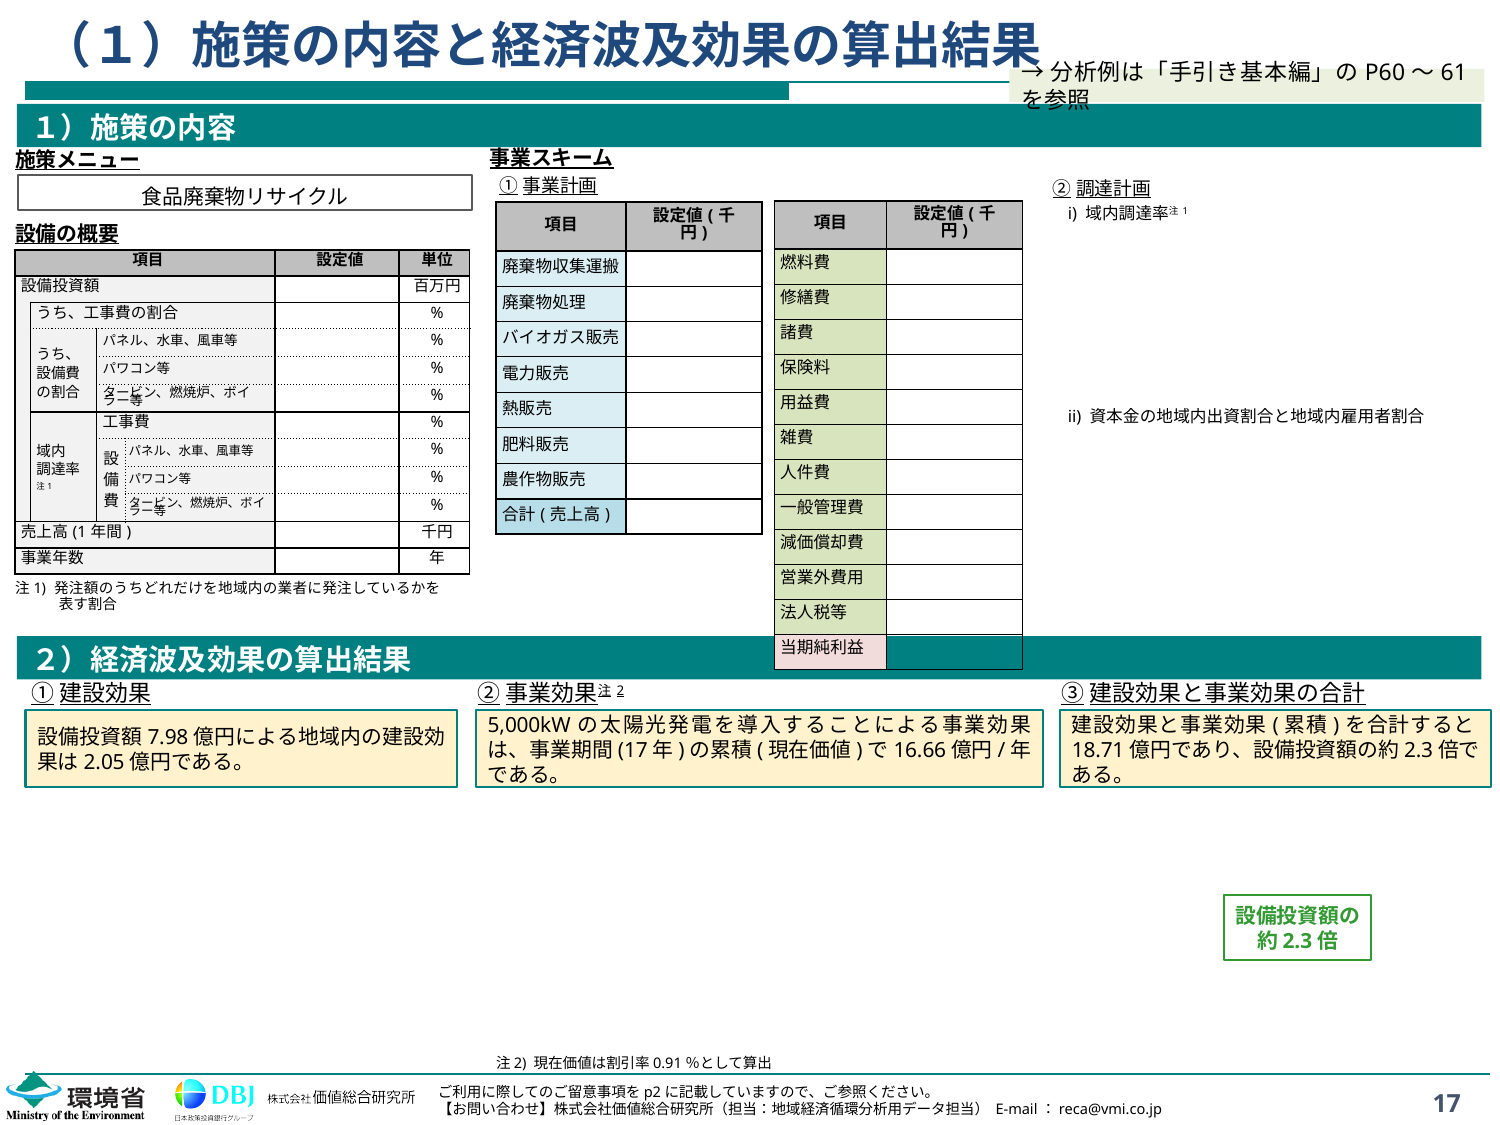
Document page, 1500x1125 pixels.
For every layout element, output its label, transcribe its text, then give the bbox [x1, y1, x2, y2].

table_cell [627, 428, 761, 463]
table_cell [887, 285, 1022, 319]
table_cell バイオガス販売 [497, 322, 625, 356]
table_cell 人件費 [775, 460, 886, 494]
picture [2, 1071, 148, 1125]
table_cell % [400, 357, 469, 384]
table_cell 保険料 [775, 355, 886, 389]
table_cell 諸費 [775, 320, 886, 354]
table_cell 設備投資額 [16, 277, 274, 302]
table_cell [887, 460, 1022, 494]
table_cell [276, 303, 398, 329]
text_box 施策メニュー [15, 146, 163, 172]
table_cell [276, 413, 398, 438]
table_cell [276, 549, 398, 573]
table_cell [887, 495, 1022, 529]
text_box ２）経済波及効果の算出結果 [16, 636, 1482, 680]
text_box →分析例は「手引き基本編」のP60～61を参照 [1009, 68, 1485, 102]
table_cell 事業年数 [16, 549, 274, 573]
table_cell 雑費 [775, 425, 886, 459]
title （１）施策の内容と経済波及効果の算出結果 [25, 0, 1355, 82]
text_box １）施策の内容 [16, 103, 1482, 148]
table_cell [627, 393, 761, 427]
table_cell [627, 464, 761, 498]
table_cell パネル、水車、風車等 [97, 329, 274, 357]
table_cell [627, 252, 761, 286]
text_box ③建設効果と事業効果の合計 [1046, 680, 1437, 714]
slide_number 17 [1393, 1079, 1500, 1122]
table_cell 用益費 [775, 390, 886, 424]
text_box 建設効果と事業効果(累積)を合計すると18.71億円であり、設備投資額の約2.3倍である。 [1060, 710, 1492, 788]
table_header 設定値(千円) [627, 203, 761, 250]
table_cell 一般管理費 [775, 495, 886, 529]
table_cell [887, 425, 1022, 459]
table_cell 廃棄物収集運搬 [497, 252, 625, 286]
table_cell % [400, 303, 469, 329]
table_cell [627, 287, 761, 321]
table_cell [887, 390, 1022, 424]
table_header 設定値(千円) [887, 202, 1022, 248]
table_cell 農作物販売 [497, 464, 625, 498]
table_header 項目 [775, 202, 886, 248]
table_cell [887, 355, 1022, 389]
table_cell [887, 320, 1022, 354]
table_cell パワコン等 [125, 466, 274, 494]
text_box ii) 資本金の地域内出資割合と地域内雇用者割合 [1067, 405, 1460, 426]
table_cell [276, 384, 398, 411]
text_box 設備の概要 [15, 220, 193, 246]
table_header 設定値 [276, 251, 398, 275]
table_cell タービン、燃焼炉、ボイラー等 [125, 494, 274, 521]
table_cell [887, 565, 1022, 599]
table_cell [887, 600, 1022, 634]
table_cell [16, 302, 30, 521]
table_cell [276, 277, 398, 302]
table_cell % [400, 413, 469, 438]
text_box ①建設効果 [16, 680, 407, 714]
table_cell パワコン等 [97, 357, 274, 384]
table_cell [276, 522, 398, 547]
table_cell % [400, 466, 469, 494]
table_cell [887, 250, 1022, 284]
table_cell うち、 設備費 の割合 [31, 329, 96, 411]
table_cell 千円 [400, 522, 469, 547]
table_cell 年 [400, 549, 469, 573]
table_header 項目 [16, 251, 274, 275]
text_box 設備投資額の約2.3倍 [1223, 894, 1372, 960]
text_box ②調達計画 [1052, 176, 1230, 200]
text_box 注2) 現在価値は割引率0.91％として算出 [496, 1055, 1028, 1072]
table_cell 営業外費用 [775, 565, 886, 599]
table_cell [887, 530, 1022, 564]
table_cell % [400, 329, 469, 357]
table_cell 減価償却費 [775, 530, 886, 564]
text_box 5,000kWの太陽光発電を導入することによる事業効果は、事業期間(17年)の累積(現在価値)で16.66億円/年である。 [475, 710, 1043, 788]
text_box ①事業計画 [499, 173, 677, 197]
table_cell 百万円 [400, 277, 469, 302]
table_cell 熱販売 [497, 393, 625, 427]
table_cell [276, 438, 398, 466]
table_cell [627, 322, 761, 356]
table_header 項目 [497, 203, 625, 250]
table_cell 法人税等 [775, 600, 886, 634]
table_cell 設備費 [97, 438, 125, 521]
table_cell うち、工事費の割合 [31, 303, 274, 329]
text_box 事業スキーム [489, 148, 638, 170]
table_cell 売上高(1年間) [16, 522, 274, 547]
table_cell 電力販売 [497, 357, 625, 392]
table_cell 域内 調達率 注1 [31, 413, 96, 521]
table_cell 肥料販売 [497, 428, 625, 463]
table_cell パネル、水車、風車等 [125, 438, 274, 466]
table_header 単位 [400, 251, 469, 275]
table_cell [627, 500, 761, 533]
table_cell [276, 329, 398, 357]
table_cell [276, 494, 398, 521]
table_cell [276, 466, 398, 494]
table_cell 工事費 [97, 413, 274, 438]
table_cell [276, 357, 398, 384]
table_cell % [400, 384, 469, 411]
table_cell 燃料費 [775, 250, 886, 284]
table_cell 合計(売上高) [497, 500, 625, 533]
table_cell 廃棄物処理 [497, 287, 625, 321]
text_box 設備投資額7.98億円による地域内の建設効果は2.05億円である。 [25, 710, 457, 788]
table_cell タービン、燃焼炉、ボイラー等 [97, 384, 274, 411]
table_cell % [400, 438, 469, 466]
picture [171, 1075, 419, 1125]
table_cell % [400, 494, 469, 521]
text_box ②事業効果注2 [462, 680, 853, 714]
text_box 食品廃棄物リサイクル [17, 174, 473, 211]
table_cell [887, 635, 1022, 669]
text_box i) 域内調達率注1 [1067, 202, 1216, 223]
table_cell 当期純利益 [775, 635, 886, 669]
table_cell [627, 357, 761, 392]
table_cell 修繕費 [775, 285, 886, 319]
text_box 注1) 発注額のうちどれだけを地域内の業者に発注しているかを表す割合 [15, 579, 441, 613]
